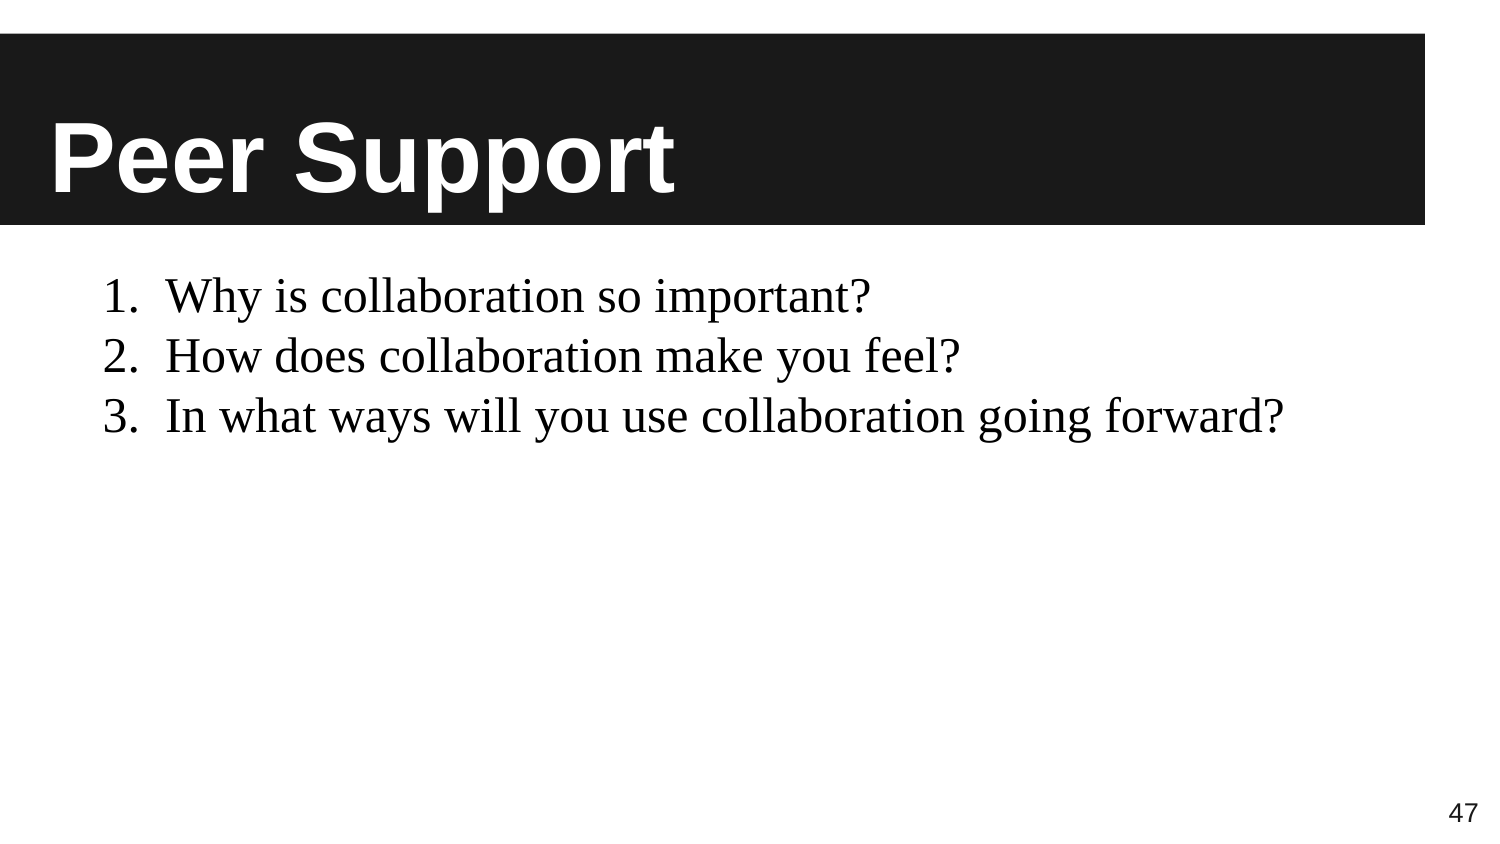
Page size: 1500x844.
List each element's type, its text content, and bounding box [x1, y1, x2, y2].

list Why is collaboration so important? How does collaboration make you feel? In what ways will you use collaboration going forward? [75, 247, 1425, 817]
title Peer Support [34, 39, 1385, 228]
slide_number 47 [1403, 779, 1494, 844]
